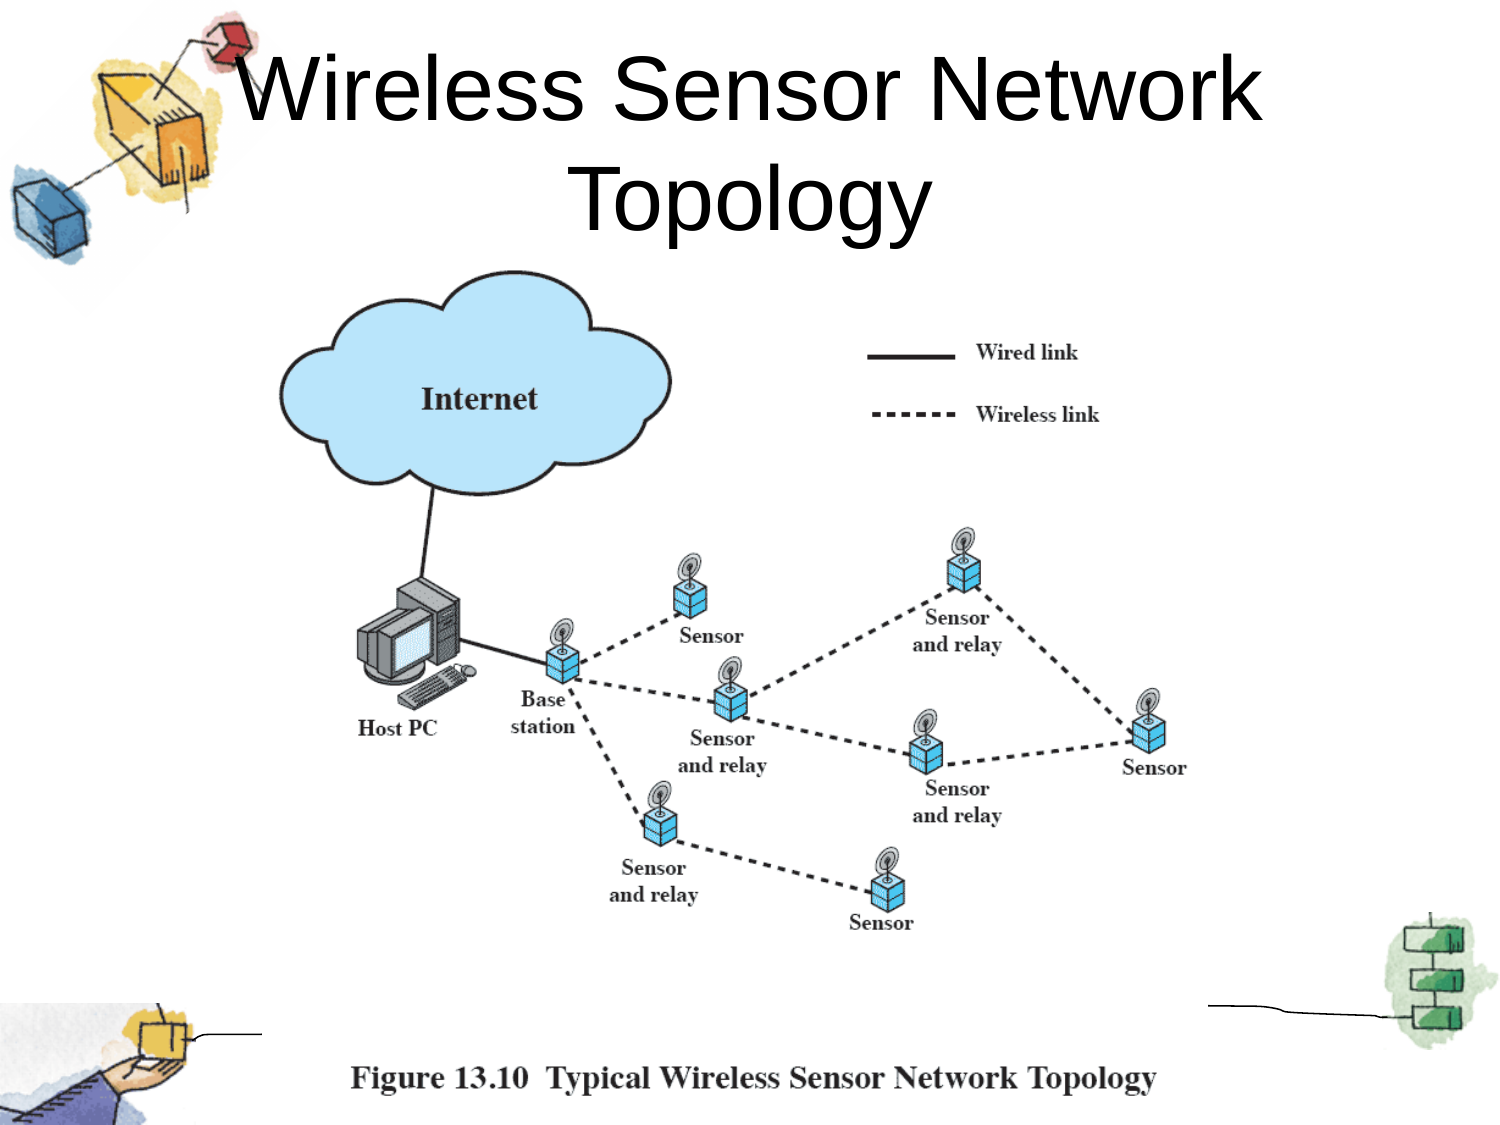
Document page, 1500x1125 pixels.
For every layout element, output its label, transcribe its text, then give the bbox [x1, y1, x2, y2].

picture [0, 1003, 196, 1125]
picture [1382, 912, 1500, 1050]
picture [114, 0, 274, 44]
title Wireless Sensor Network Topology [74, 44, 1426, 233]
picture [0, 85, 167, 316]
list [262, 262, 1208, 1102]
